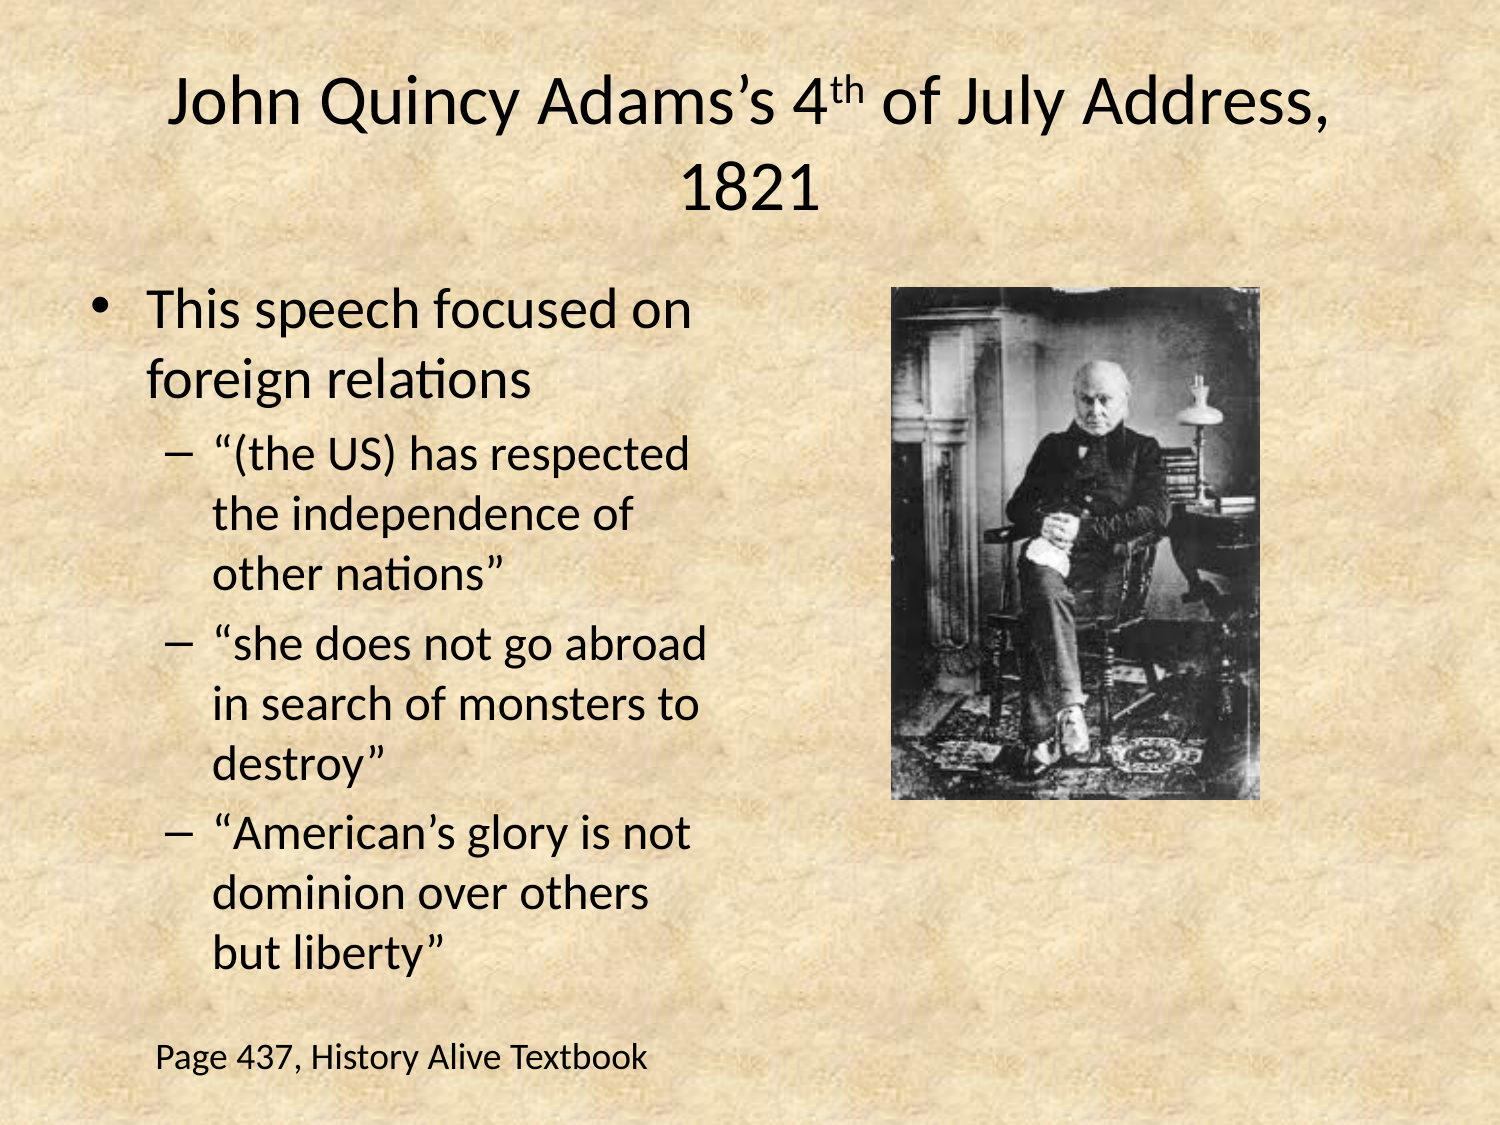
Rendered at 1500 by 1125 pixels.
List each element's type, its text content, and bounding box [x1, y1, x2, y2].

list This speech focused on foreign relations “(the US) has respected the independence of other nations” “she does not go abroad in search of monsters to destroy” “American’s glory is not dominion over others but liberty” [75, 262, 738, 1005]
text_box Page 437, History Alive Textbook [140, 1024, 664, 1085]
title John Quincy Adams’s 4th of July Address, 1821 [75, 45, 1425, 233]
picture [0, 0, 1500, 1125]
